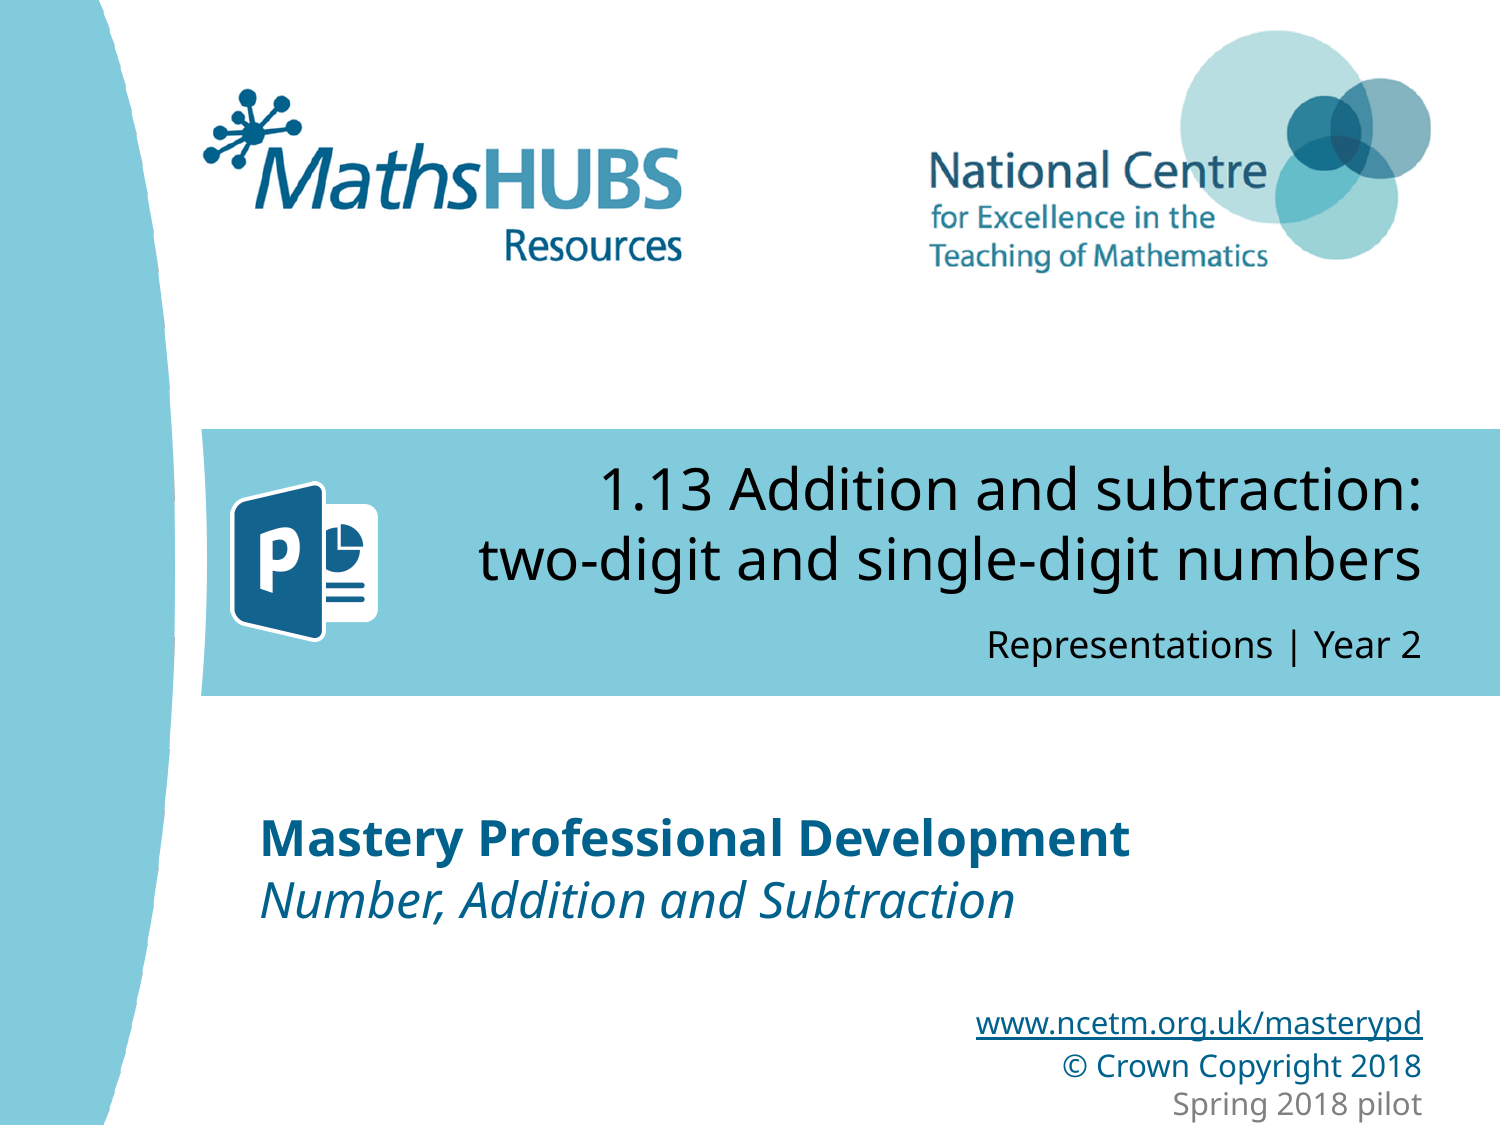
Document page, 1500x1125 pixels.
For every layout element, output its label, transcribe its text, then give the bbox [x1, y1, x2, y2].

picture [927, 29, 1431, 274]
title 1.13 Addition and subtraction: two-digit and single-digit numbers [407, 459, 1438, 585]
subtitle Representations | Year 2 [407, 614, 1438, 673]
list Number, Addition and Subtraction [244, 860, 1161, 945]
picture [200, 85, 688, 274]
picture [0, 0, 175, 1125]
picture [178, 429, 1500, 696]
